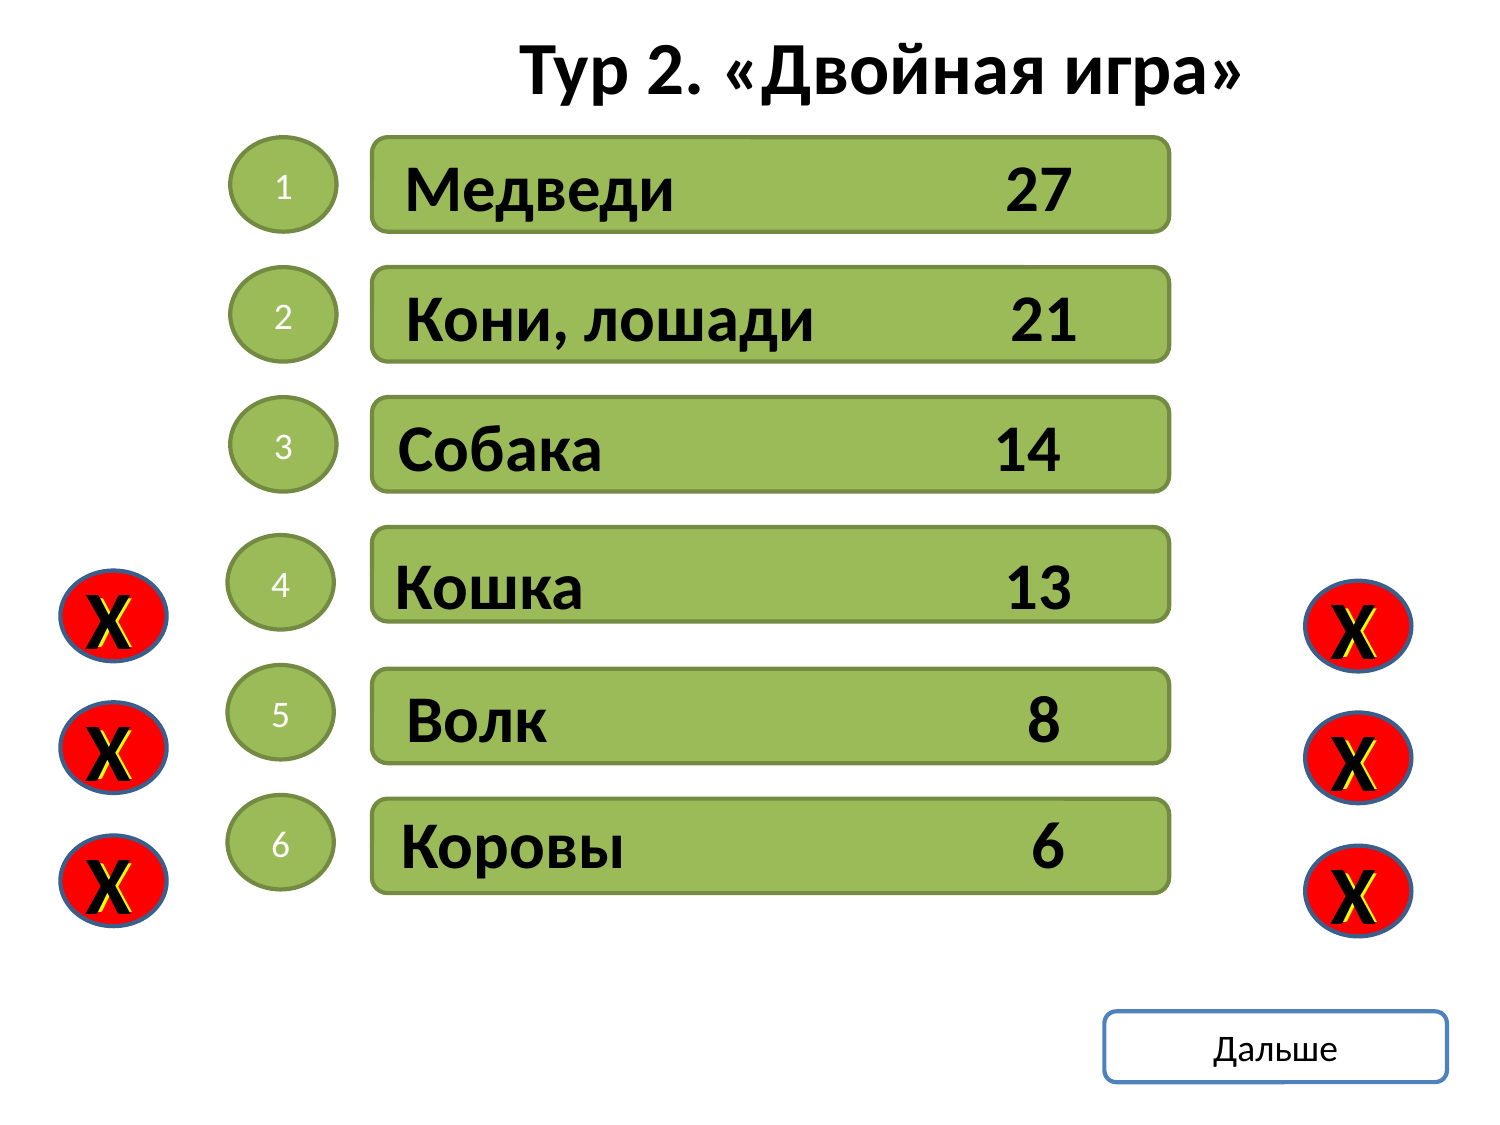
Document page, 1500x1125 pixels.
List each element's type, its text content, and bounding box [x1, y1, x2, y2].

text_box Волк 8 [391, 668, 1093, 764]
text_box [136, 704, 169, 791]
text_box [58, 581, 76, 651]
text_box [58, 712, 76, 783]
text_box [1303, 722, 1321, 793]
text_box Х [1330, 700, 1338, 816]
text_box [1303, 591, 1321, 662]
text_box [369, 796, 1172, 896]
text_box Х [85, 690, 93, 806]
text_box 6 [225, 792, 336, 892]
text_box Х [76, 697, 85, 802]
text_box [369, 135, 1172, 234]
text_box Х [76, 565, 85, 671]
text_box Х [1321, 840, 1330, 946]
text_box 2 [228, 265, 339, 364]
text_box Х [1330, 568, 1338, 684]
text_box Х [1338, 840, 1381, 946]
text_box Х [85, 558, 93, 674]
text_box [136, 837, 169, 925]
text_box [1381, 582, 1414, 670]
text_box [1381, 847, 1414, 935]
text_box Х [93, 697, 136, 802]
text_box [1303, 856, 1321, 927]
text_box Х [1321, 575, 1330, 681]
text_box Х [93, 830, 136, 936]
text_box [58, 845, 76, 916]
text_box [1381, 714, 1414, 802]
text_box 4 [225, 532, 336, 632]
text_box Х [1338, 575, 1381, 681]
text_box Коровы 6 [386, 794, 1093, 890]
text_box Х [85, 823, 93, 939]
text_box Медведи 27 [389, 137, 1105, 232]
text_box Кошка 13 [380, 535, 1105, 630]
text_box Х [76, 830, 85, 936]
text_box Х [1321, 707, 1330, 813]
text_box Х [1338, 707, 1381, 813]
text_box 1 [228, 135, 339, 234]
text_box 3 [228, 394, 339, 494]
text_box Собака 14 [383, 397, 1105, 492]
text_box [136, 572, 169, 660]
text_box Дальше [1102, 1009, 1450, 1085]
text_box [369, 524, 1172, 624]
text_box [369, 264, 1172, 364]
text_box Х [1330, 833, 1338, 949]
text_box Х [93, 565, 136, 671]
text_box [369, 394, 1172, 494]
text_box Кони, лошади 21 [391, 267, 1105, 362]
text_box 5 [225, 662, 336, 762]
text_box Тур 2. «Двойная игра» [249, 0, 1475, 121]
text_box [369, 666, 1172, 766]
